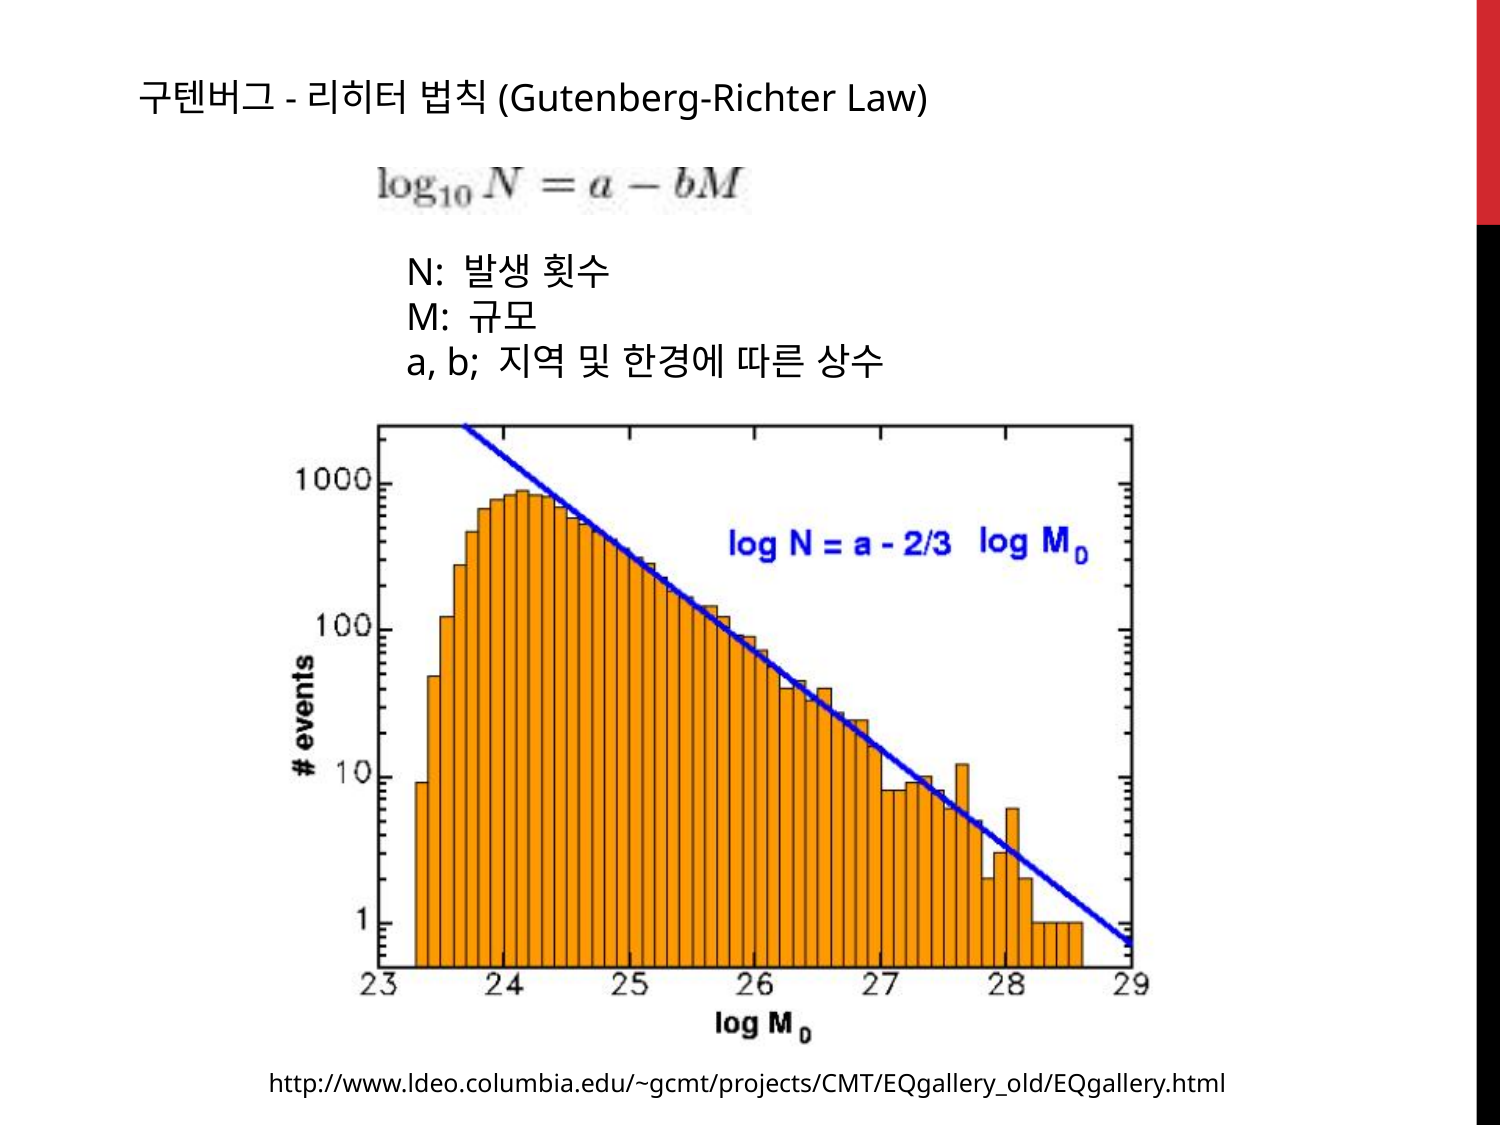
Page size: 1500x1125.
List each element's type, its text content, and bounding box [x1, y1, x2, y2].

picture [376, 167, 752, 216]
text_box N: 발생 횟수 M: 규모 a, b; 지역 및 한경에 따른 상수 [391, 240, 901, 391]
picture [276, 408, 1164, 1060]
text_box http://www.ldeo.columbia.edu/~gcmt/projects/CMT/EQgallery_old/EQgallery.html [253, 1059, 1456, 1105]
text_box 구텐버그-리히터 법칙(Gutenberg-Richter Law) [123, 66, 943, 172]
